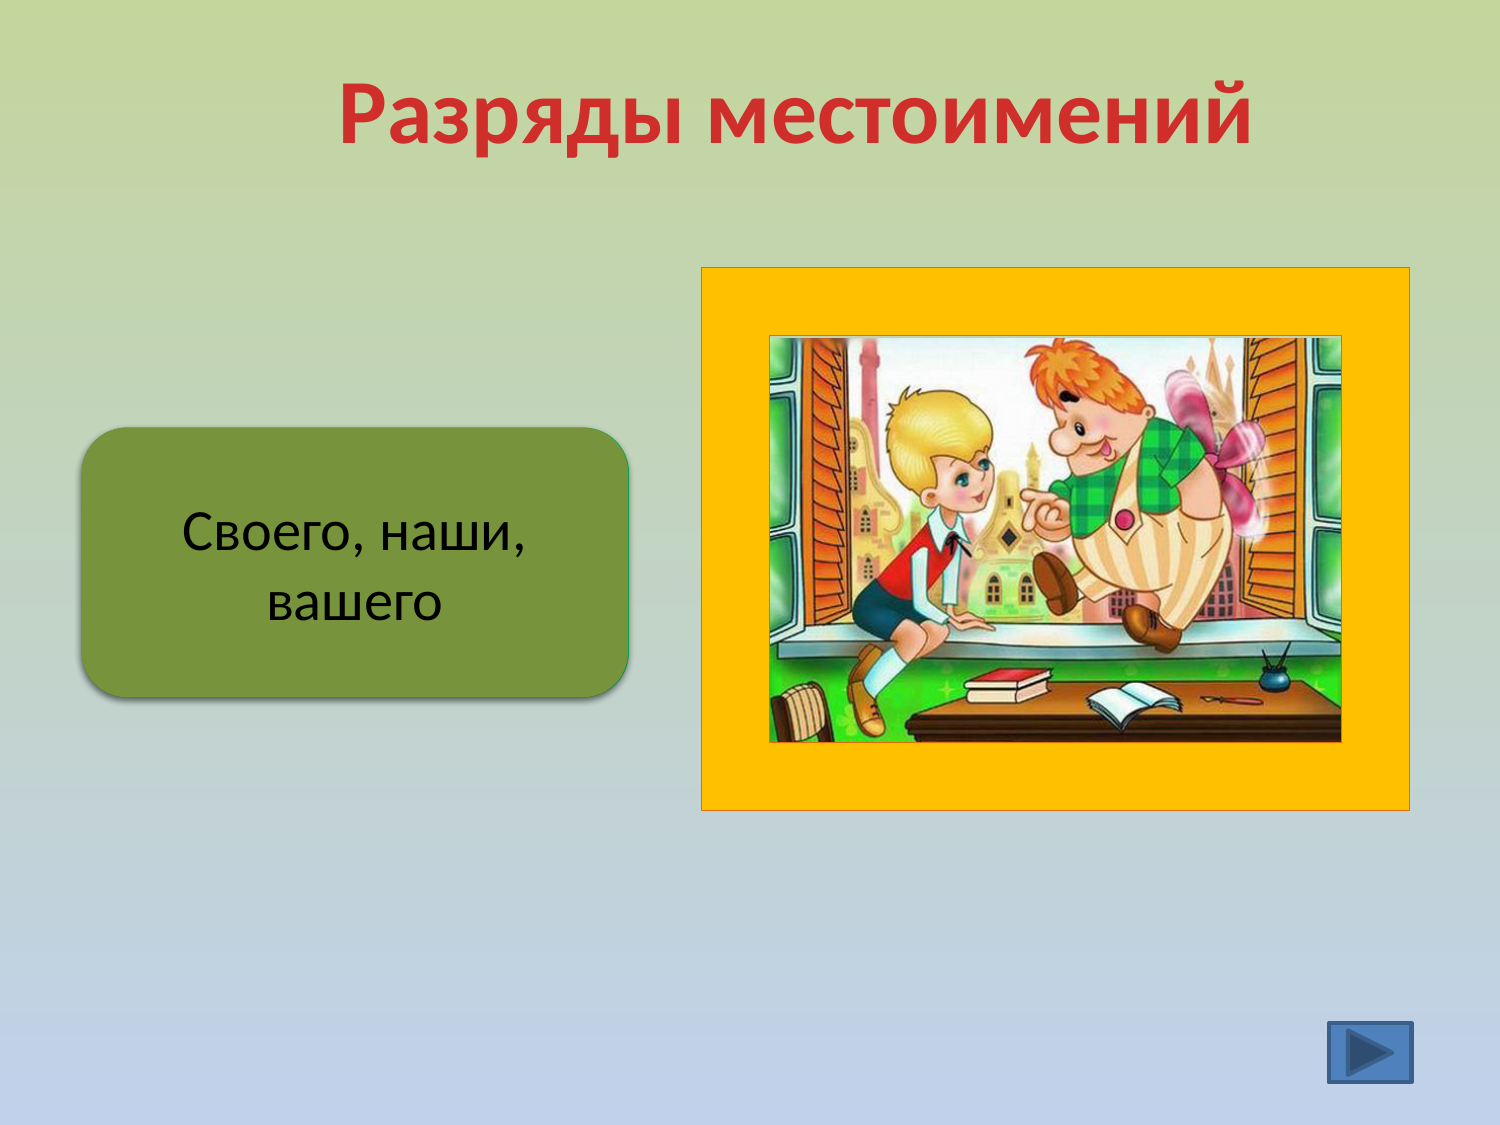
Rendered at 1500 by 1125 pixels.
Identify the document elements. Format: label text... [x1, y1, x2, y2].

text_box [75, 423, 632, 698]
picture [751, 337, 1360, 761]
text_box Разряды местоимений [323, 23, 1297, 174]
text_box [1327, 1021, 1414, 1084]
text_box [699, 265, 1412, 813]
